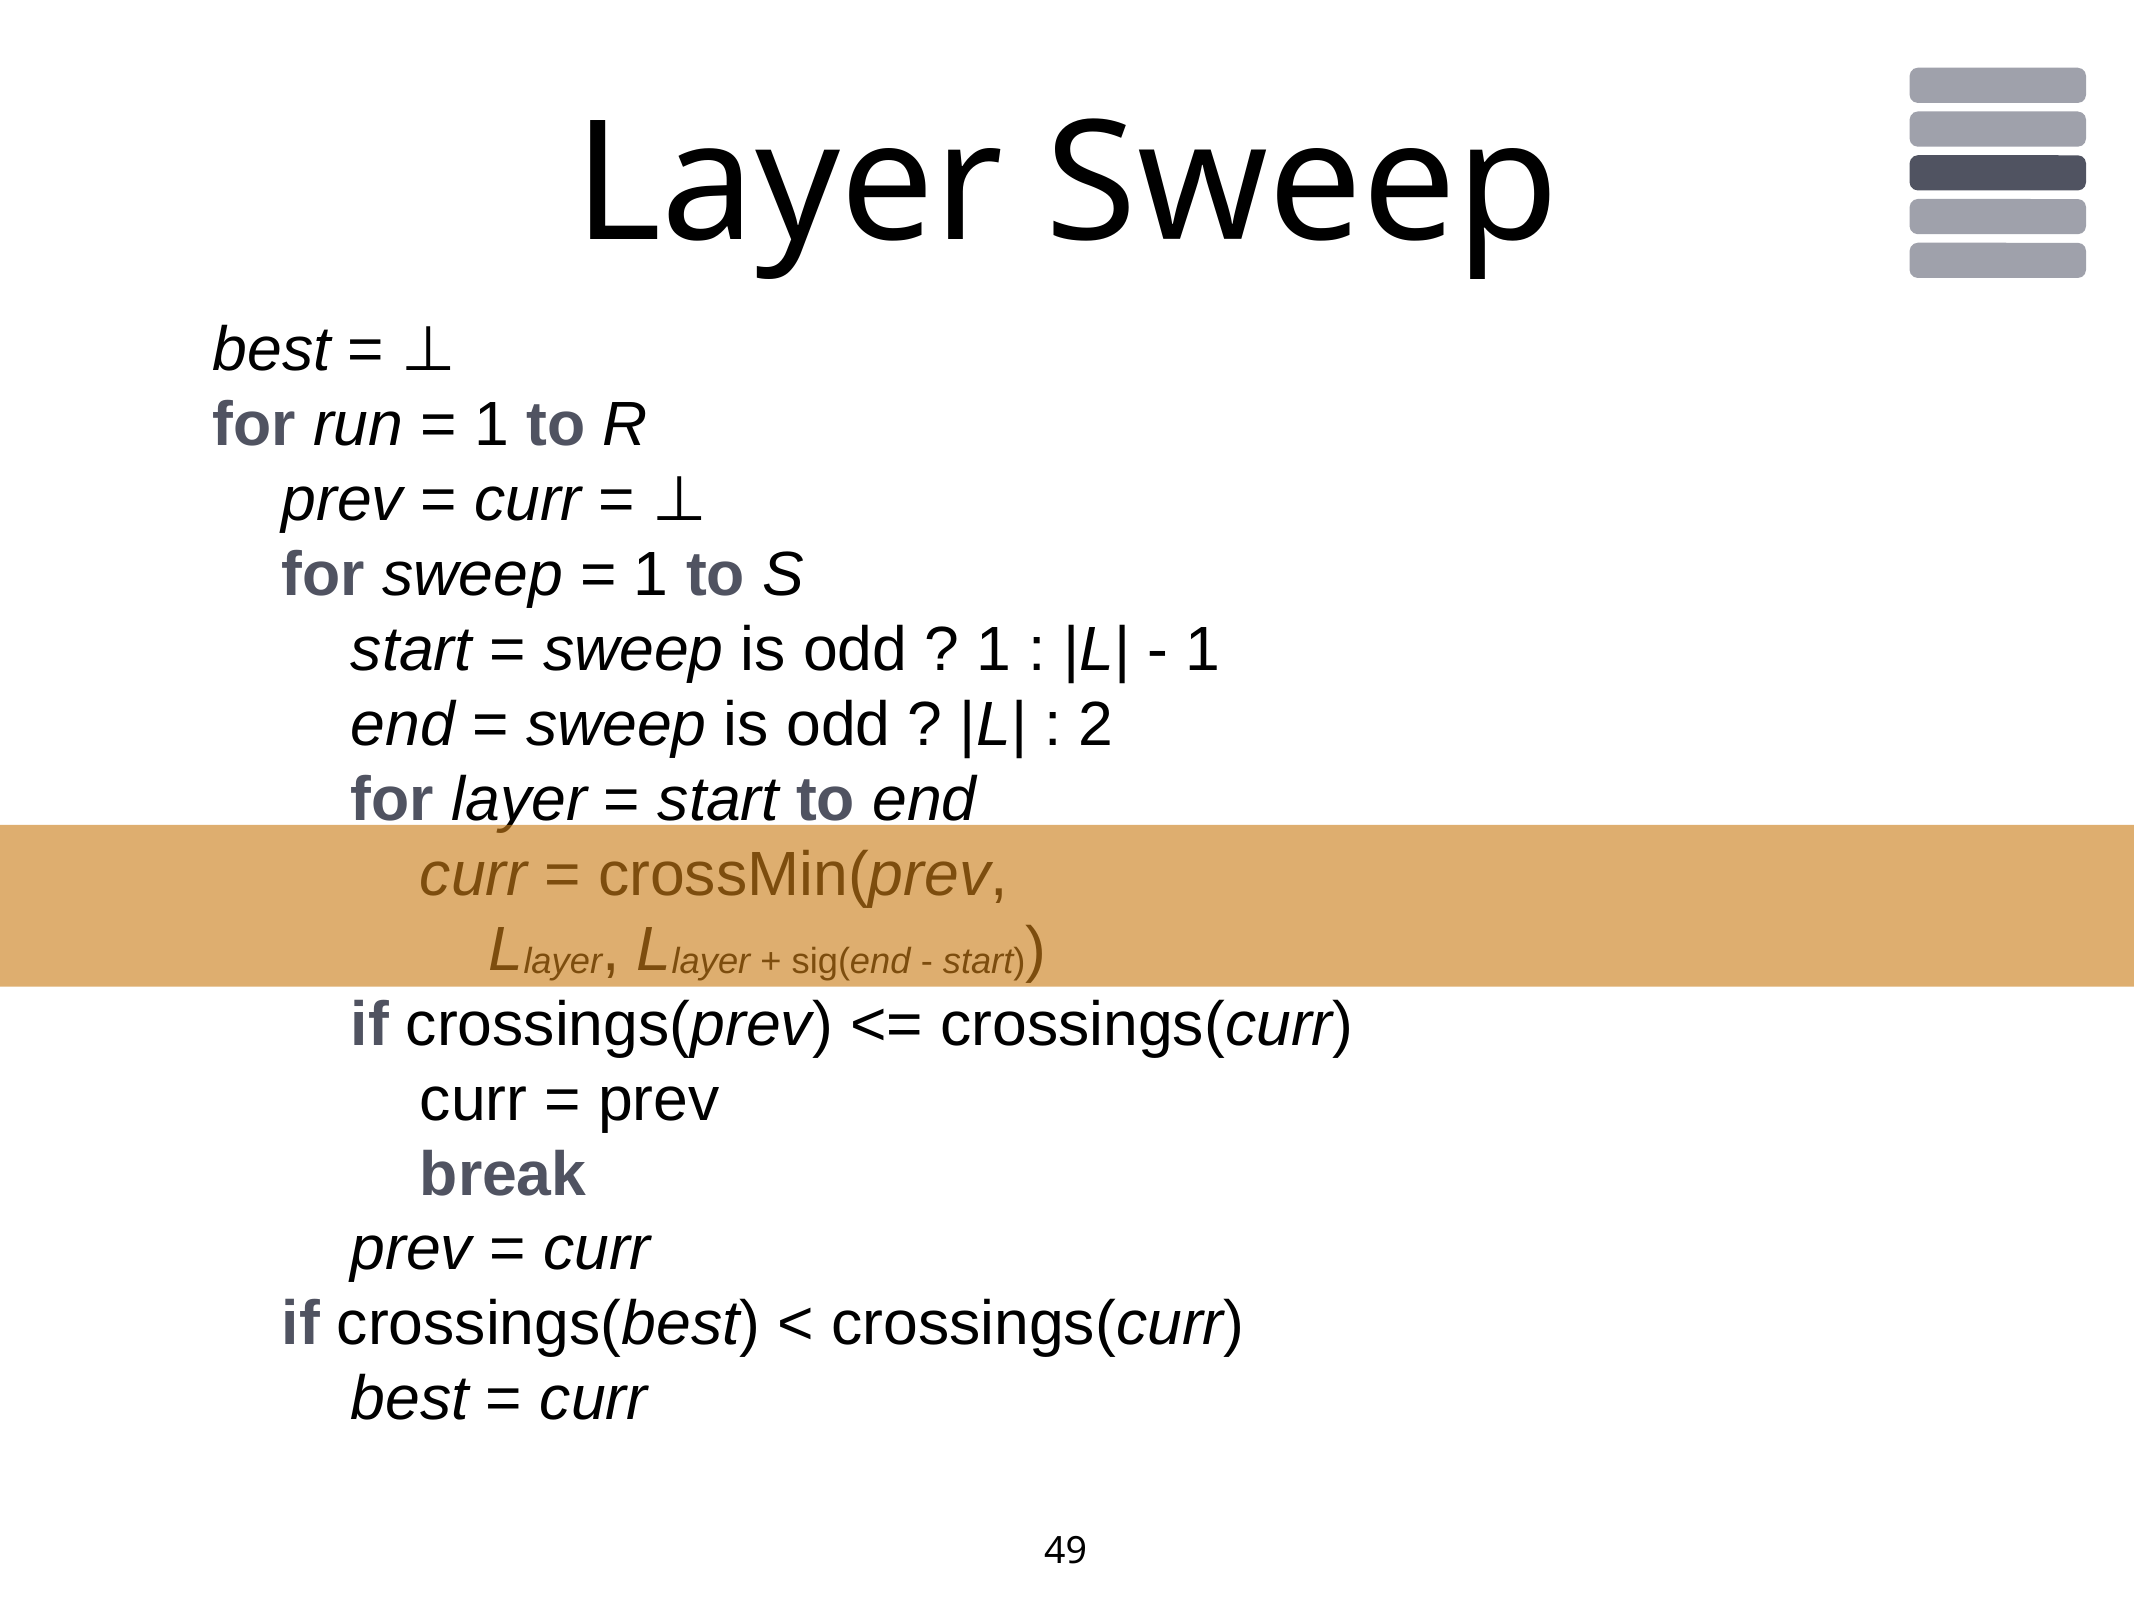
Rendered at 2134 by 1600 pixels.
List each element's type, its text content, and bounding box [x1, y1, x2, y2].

title Layer Sweep [155, 0, 1978, 351]
text_box best = ⊥ for run = 1 to R prev = curr = ⊥ for sweep = 1 to S start = sweep is odd ? 1 : |L| - 1 end = sweep is odd ? |L| : 2 for layer = start to end curr = crossMin(prev, Llayer, Llayer + sig(end - start)) if crossings(prev) <= crossings(curr) curr = prev break prev = curr if crossings(best) < crossings(curr) best = curr [204, 300, 1362, 824]
text_box best = ⊥ for run = 1 to R prev = curr = ⊥ for sweep = 1 to S start = sweep is odd ? 1 : |L| - 1 end = sweep is odd ? |L| : 2 for layer = start to end curr = crossMin(prev, Llayer, Llayer + sig(end - start)) if crossings(prev) <= crossings(curr) curr = prev break prev = curr if crossings(best) < crossings(curr) best = curr [204, 987, 1362, 1441]
text_box [0, 824, 2134, 987]
slide_number 49 [1034, 1517, 1097, 1581]
